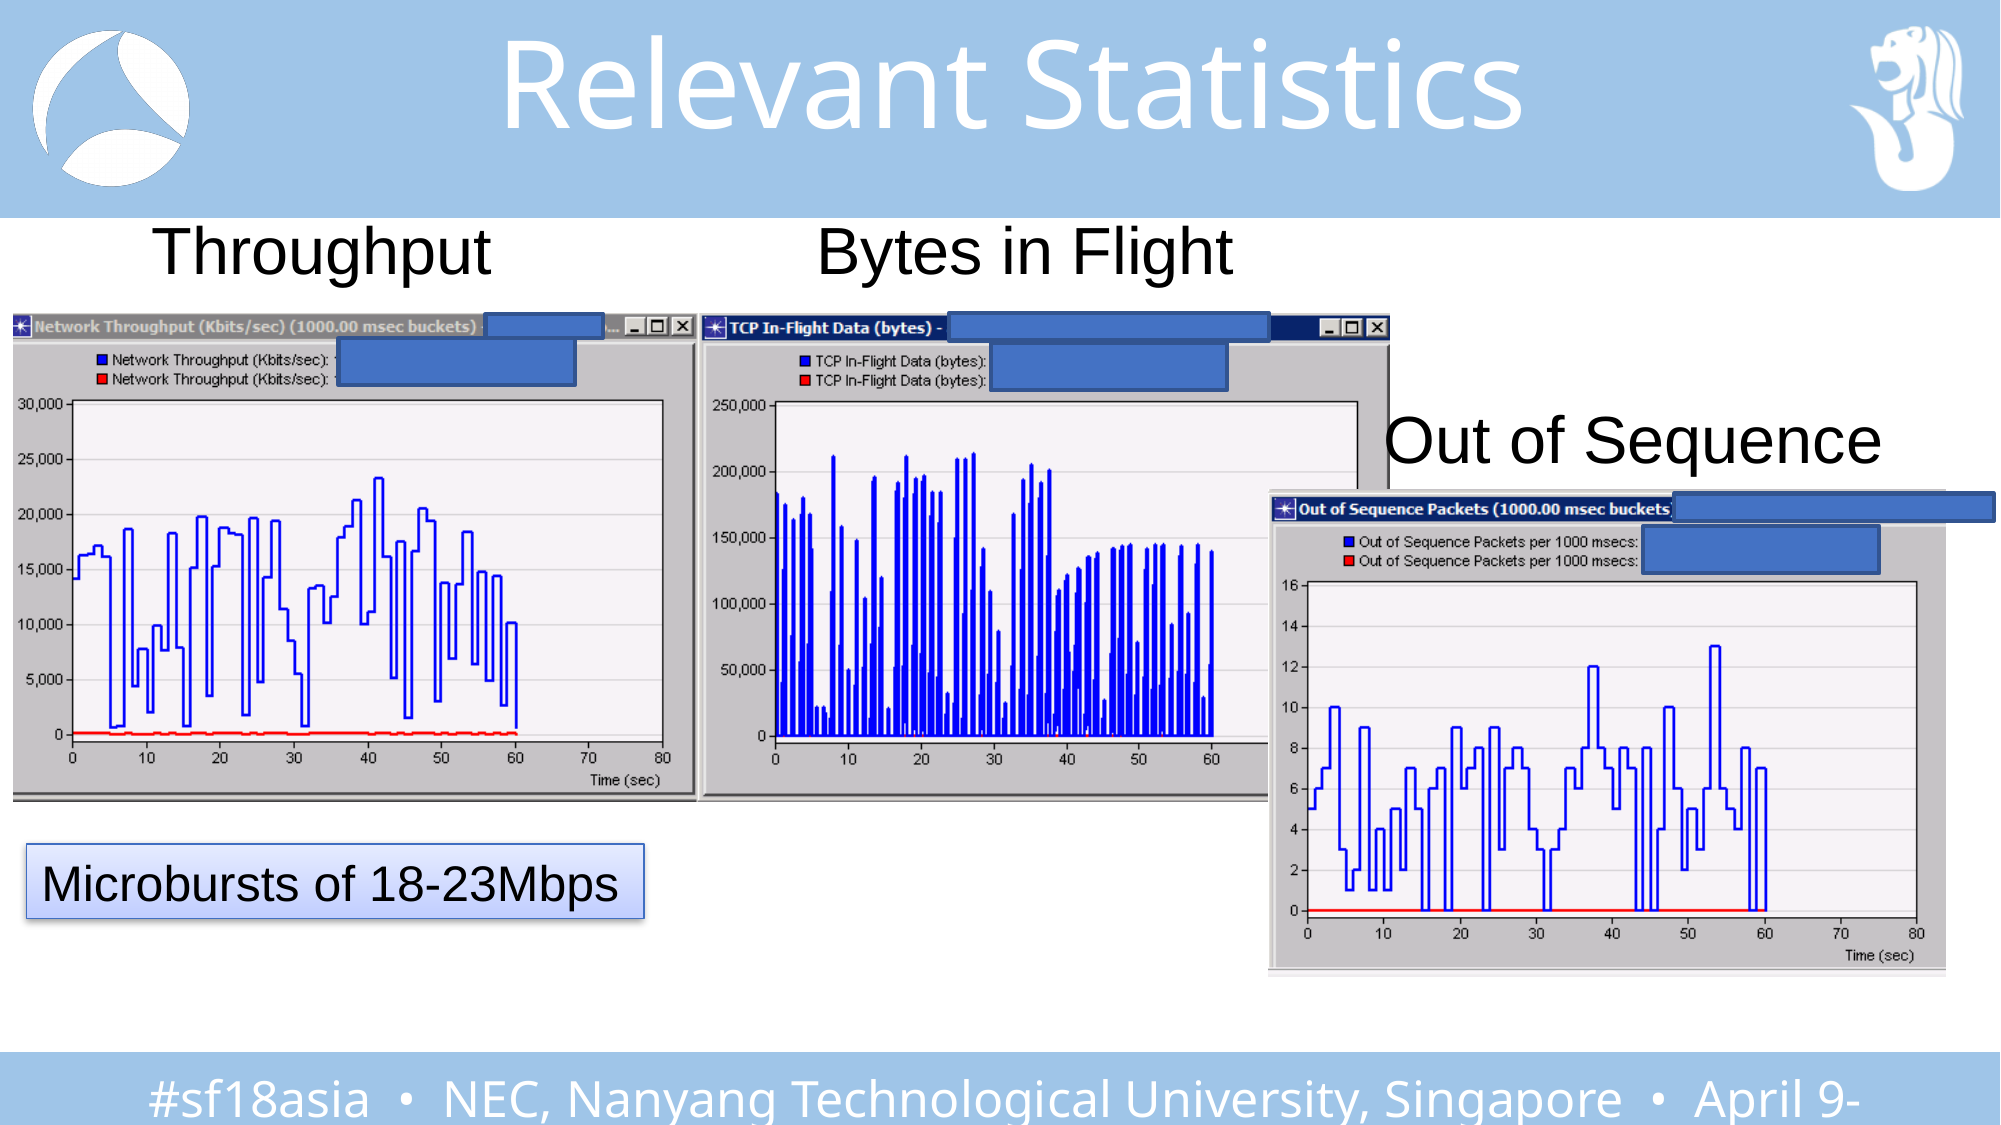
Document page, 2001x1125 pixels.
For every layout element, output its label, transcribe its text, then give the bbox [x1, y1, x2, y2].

text_box [1947, 491, 1996, 523]
title Relevant Statistics [31, 24, 1994, 155]
text_box Throughput [136, 200, 507, 295]
text_box Out of Sequence [1394, 388, 1899, 484]
picture [13, 313, 1946, 977]
picture [32, 155, 190, 187]
text_box Microbursts of 18-23Mbps [26, 843, 645, 919]
text_box Bytes in Flight [801, 200, 1250, 295]
picture [1849, 155, 1964, 191]
